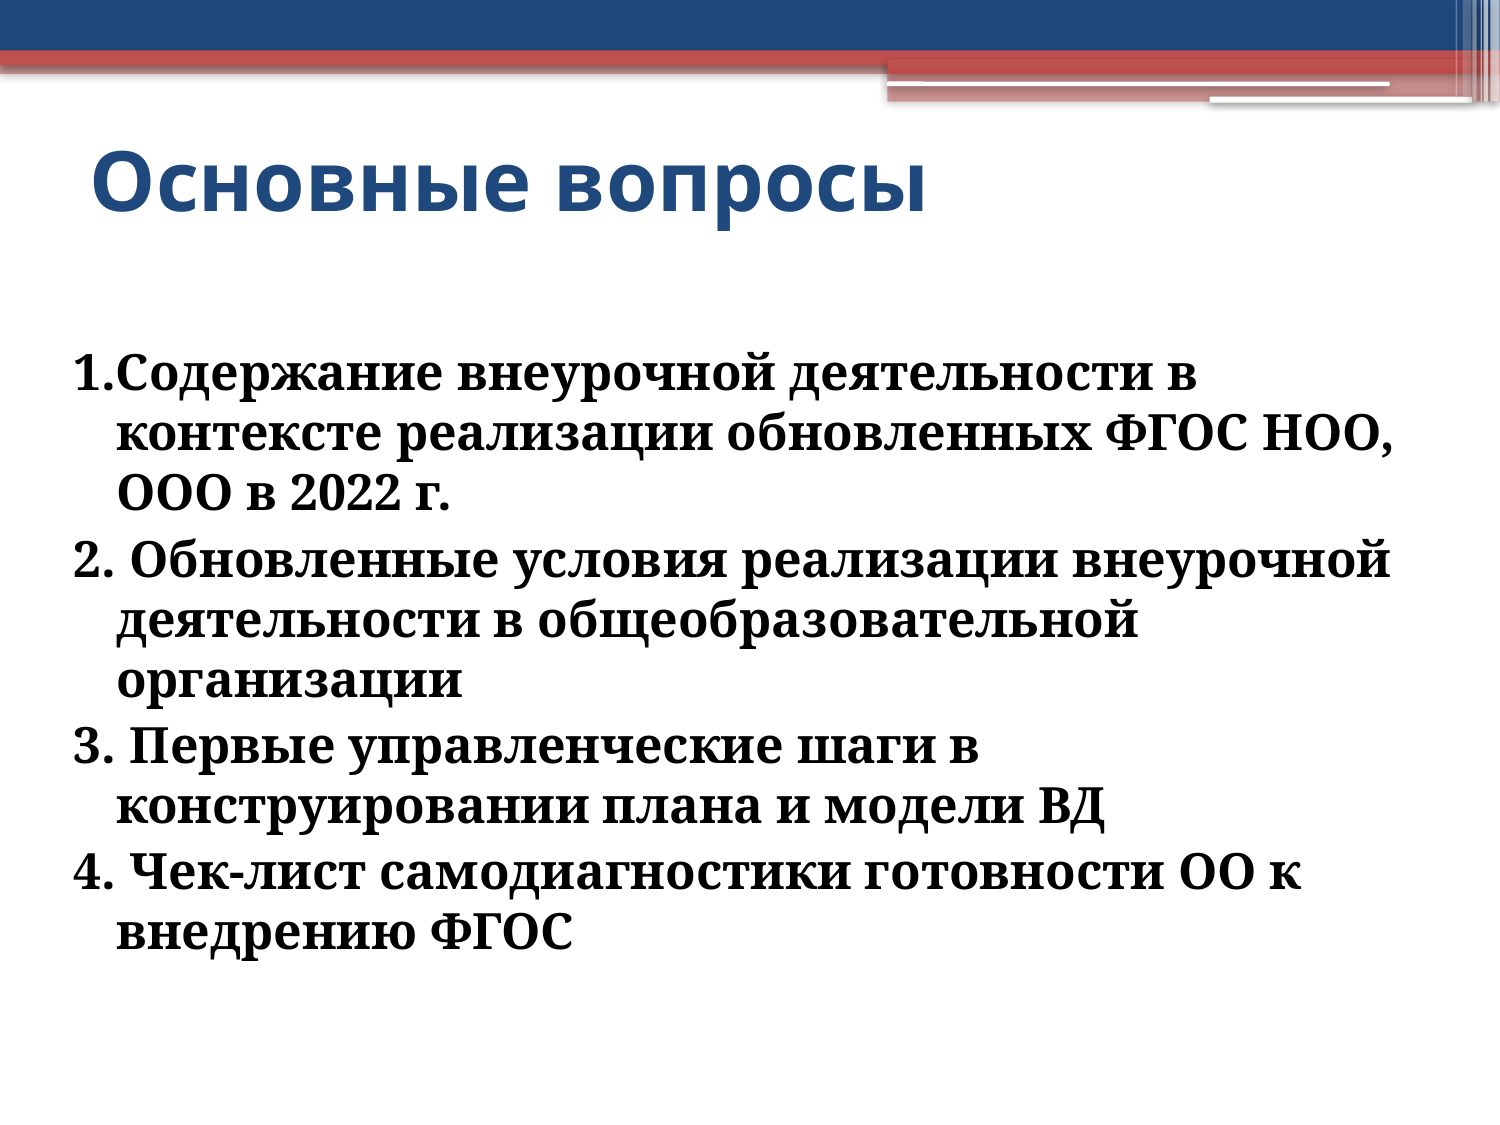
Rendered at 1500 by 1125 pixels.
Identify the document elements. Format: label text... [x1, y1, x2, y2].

list 1.Содержание внеурочной деятельности в контексте реализации обновленных ФГОС НОО, ООО в 2022 г. 2. Обновленные условия реализации внеурочной деятельности в общеобразовательной организации 3. Первые управленческие шаги в конструировании плана и модели ВД 4. Чек-лист самодиагностики готовности ОО к внедрению ФГОС [41, 267, 1459, 1079]
title Основные вопросы [75, 101, 1425, 256]
